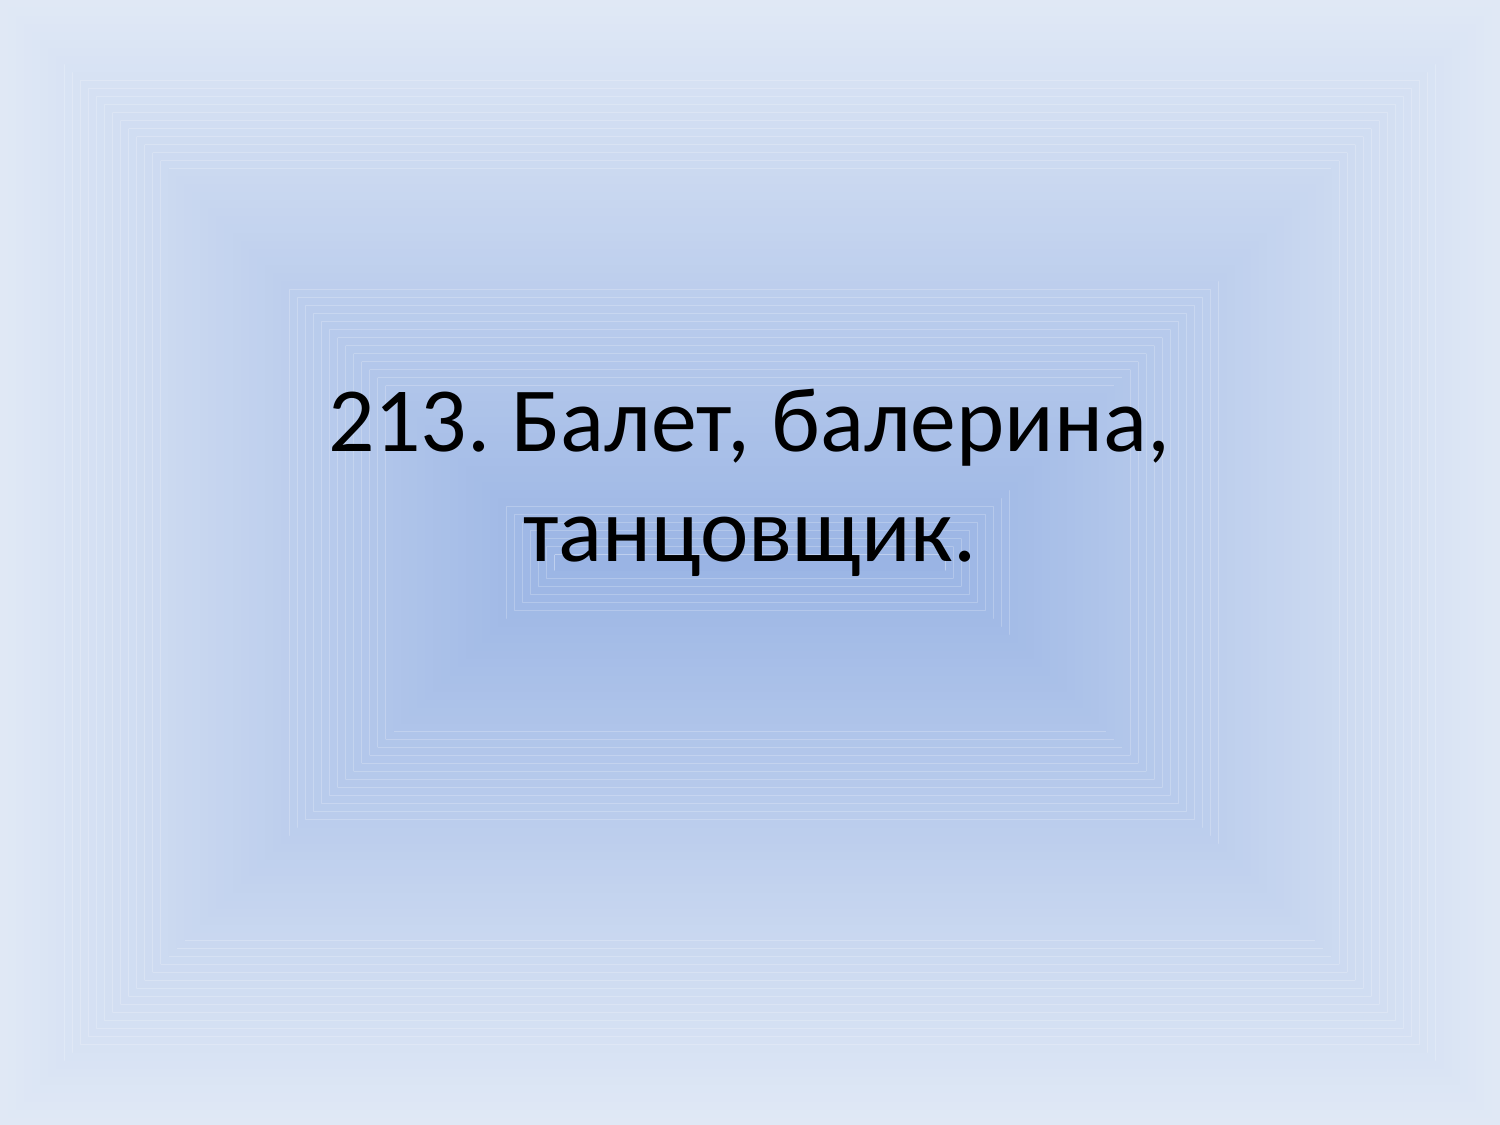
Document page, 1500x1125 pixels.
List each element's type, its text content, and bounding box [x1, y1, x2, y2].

title 213. Балет, балерина, танцовщик. [112, 349, 1388, 591]
